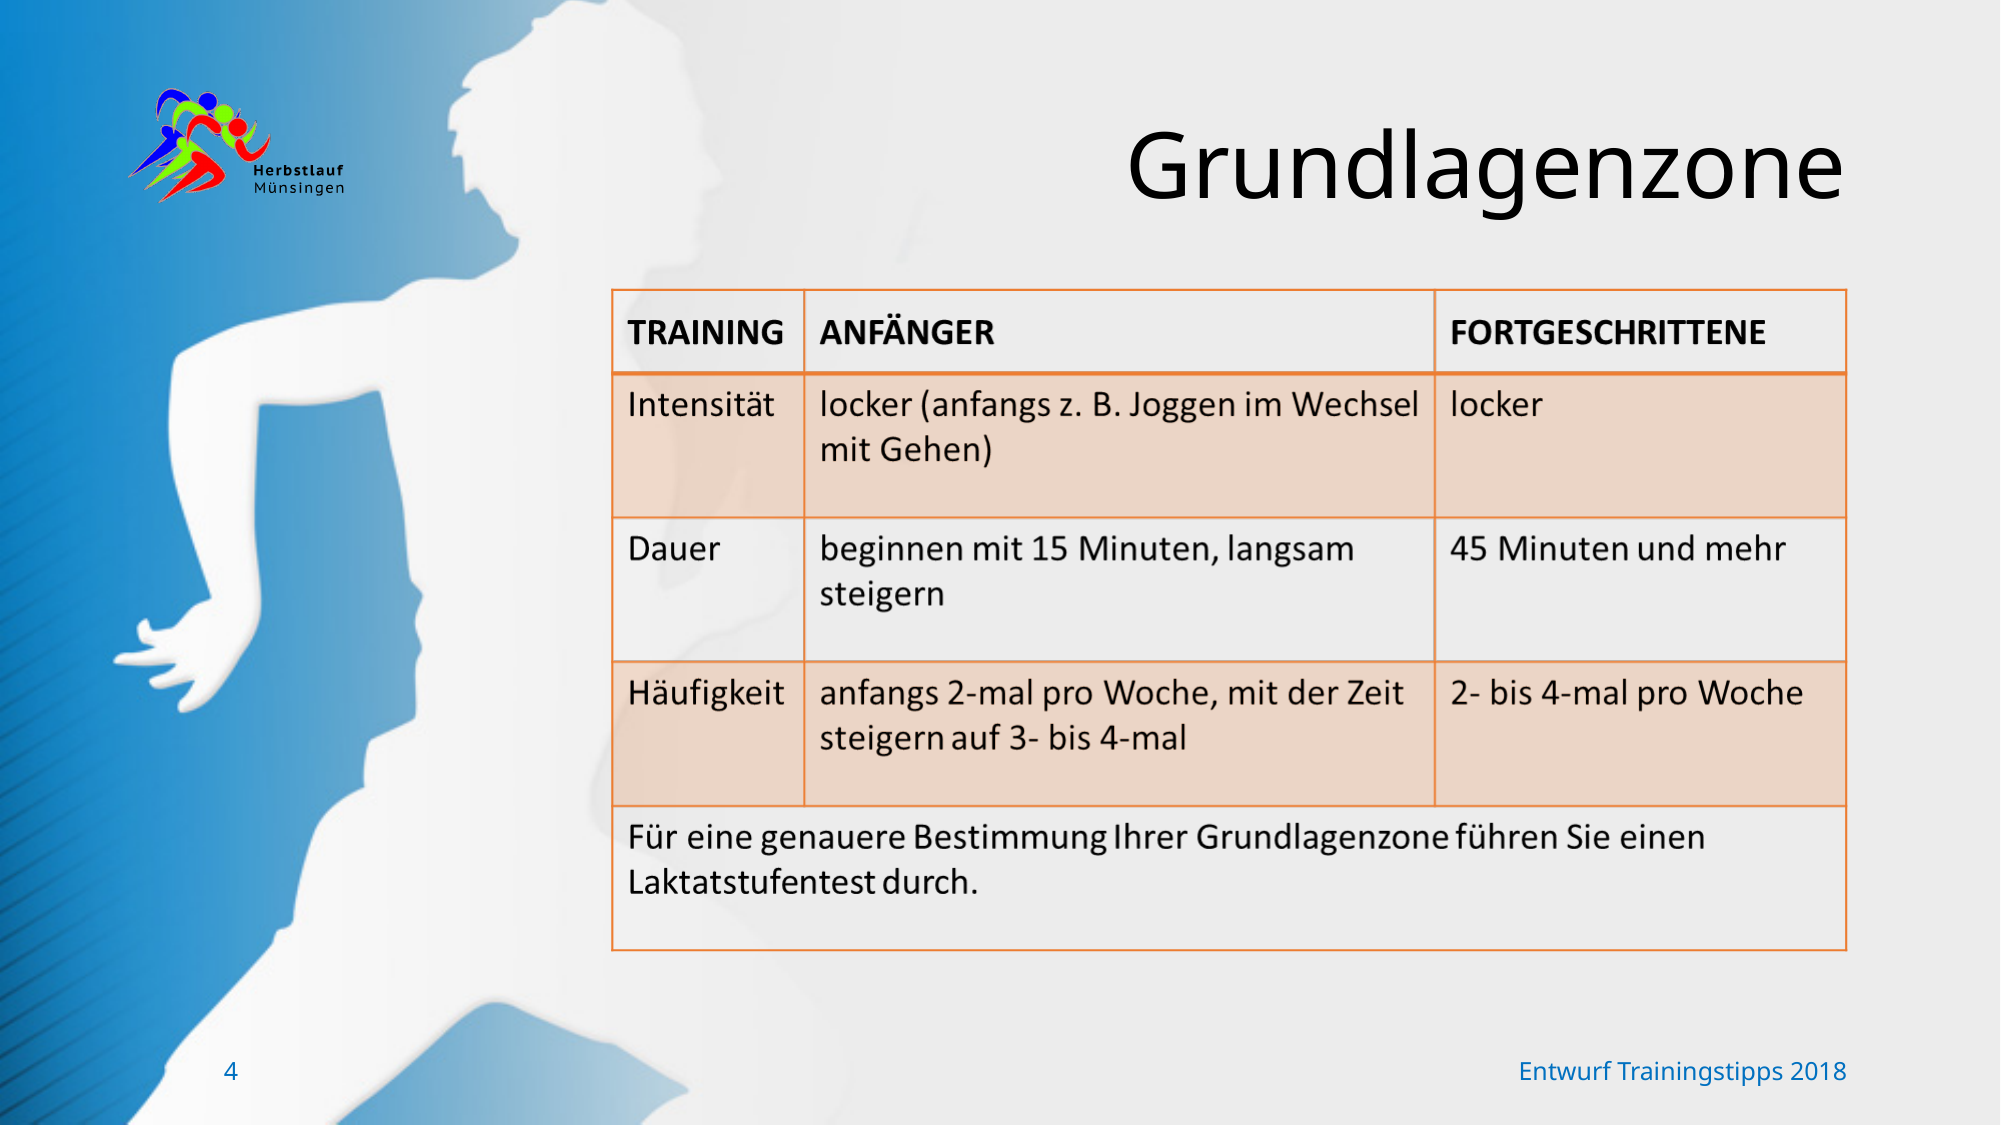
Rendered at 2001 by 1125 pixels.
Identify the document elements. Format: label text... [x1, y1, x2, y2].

title Grundlagenzone [345, 59, 1863, 278]
slide_number 4 [151, 1042, 254, 1103]
footer Entwurf Trainingstipps 2018 [1187, 1042, 1863, 1103]
picture [0, 0, 2001, 1125]
